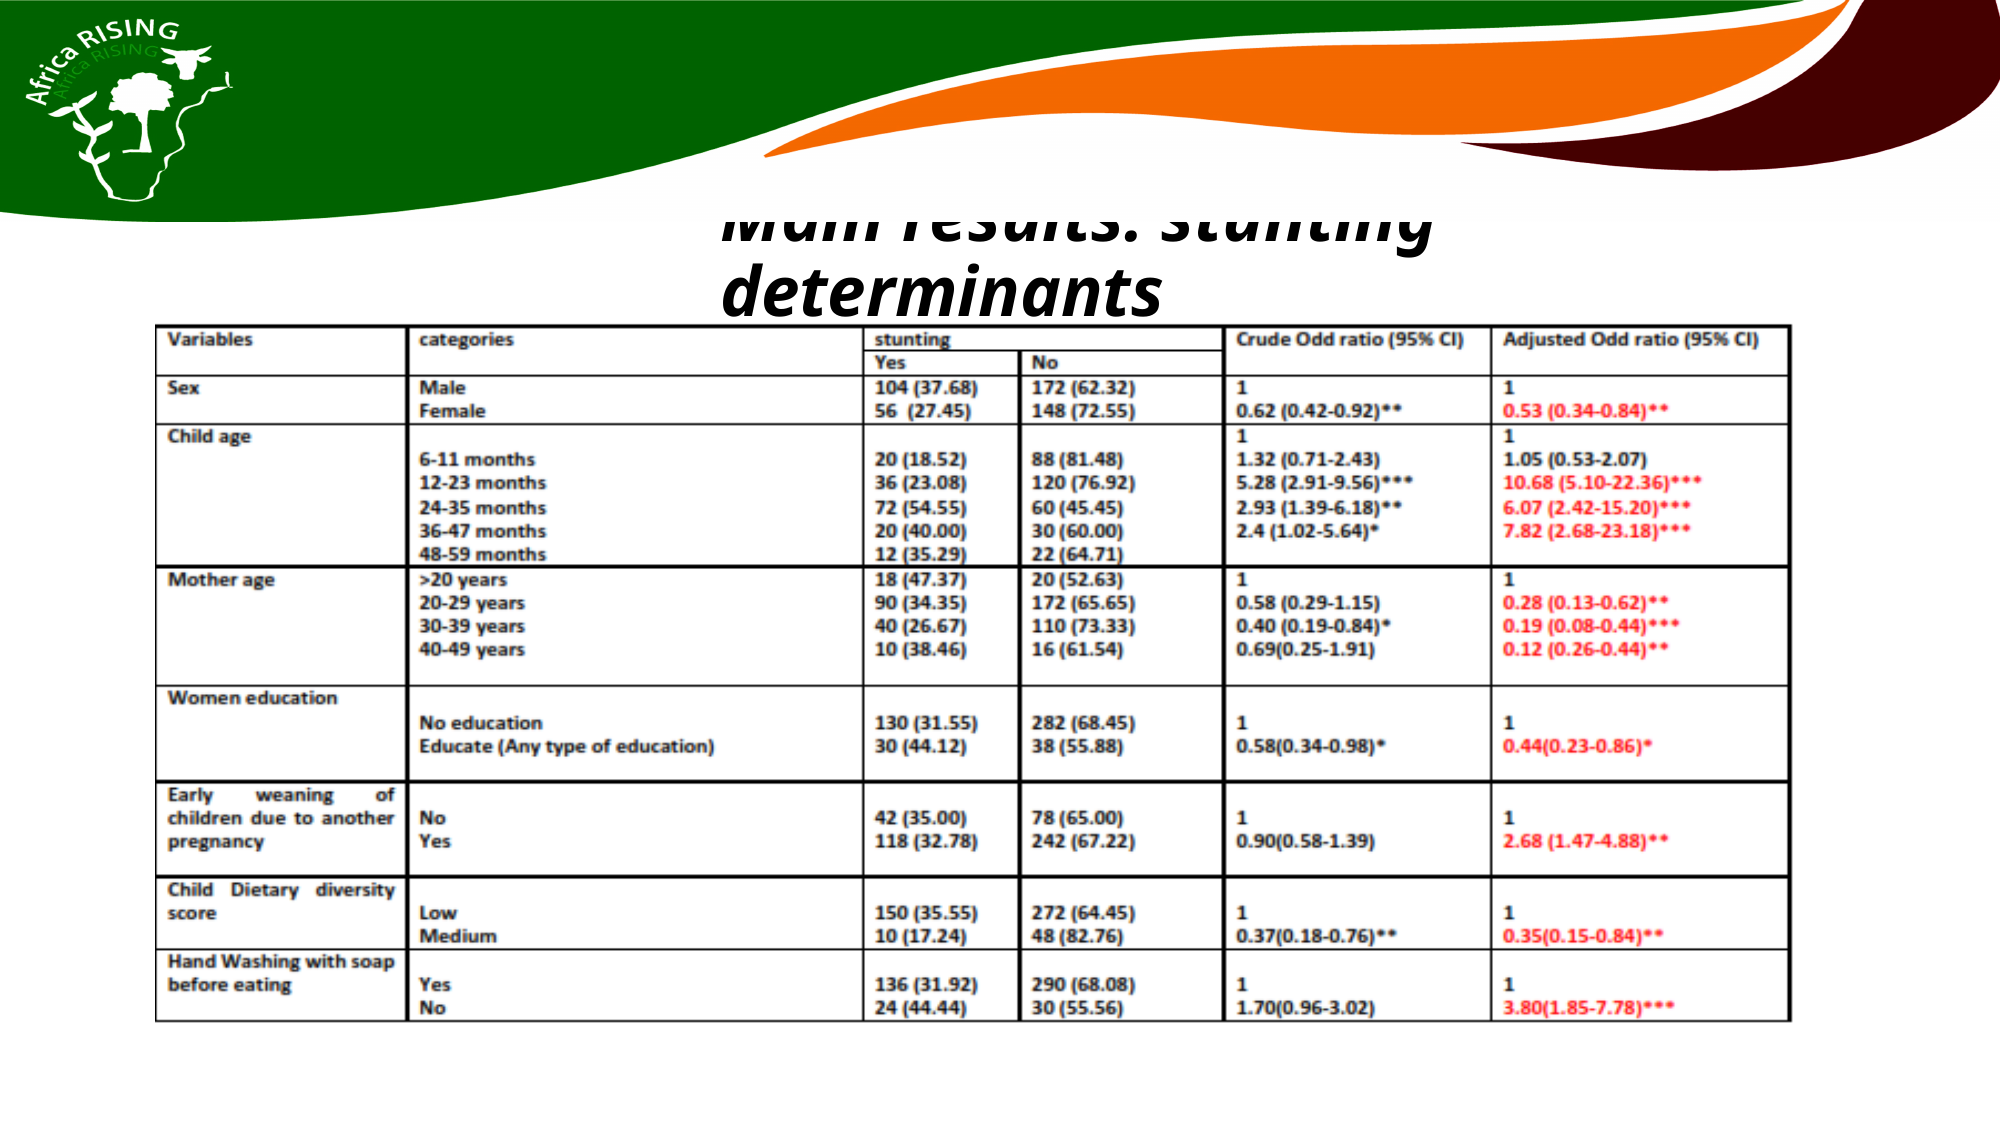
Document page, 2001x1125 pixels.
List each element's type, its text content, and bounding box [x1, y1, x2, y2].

title Main results: stunting determinants [705, 222, 1789, 319]
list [155, 319, 1808, 1038]
picture [0, 0, 2000, 222]
